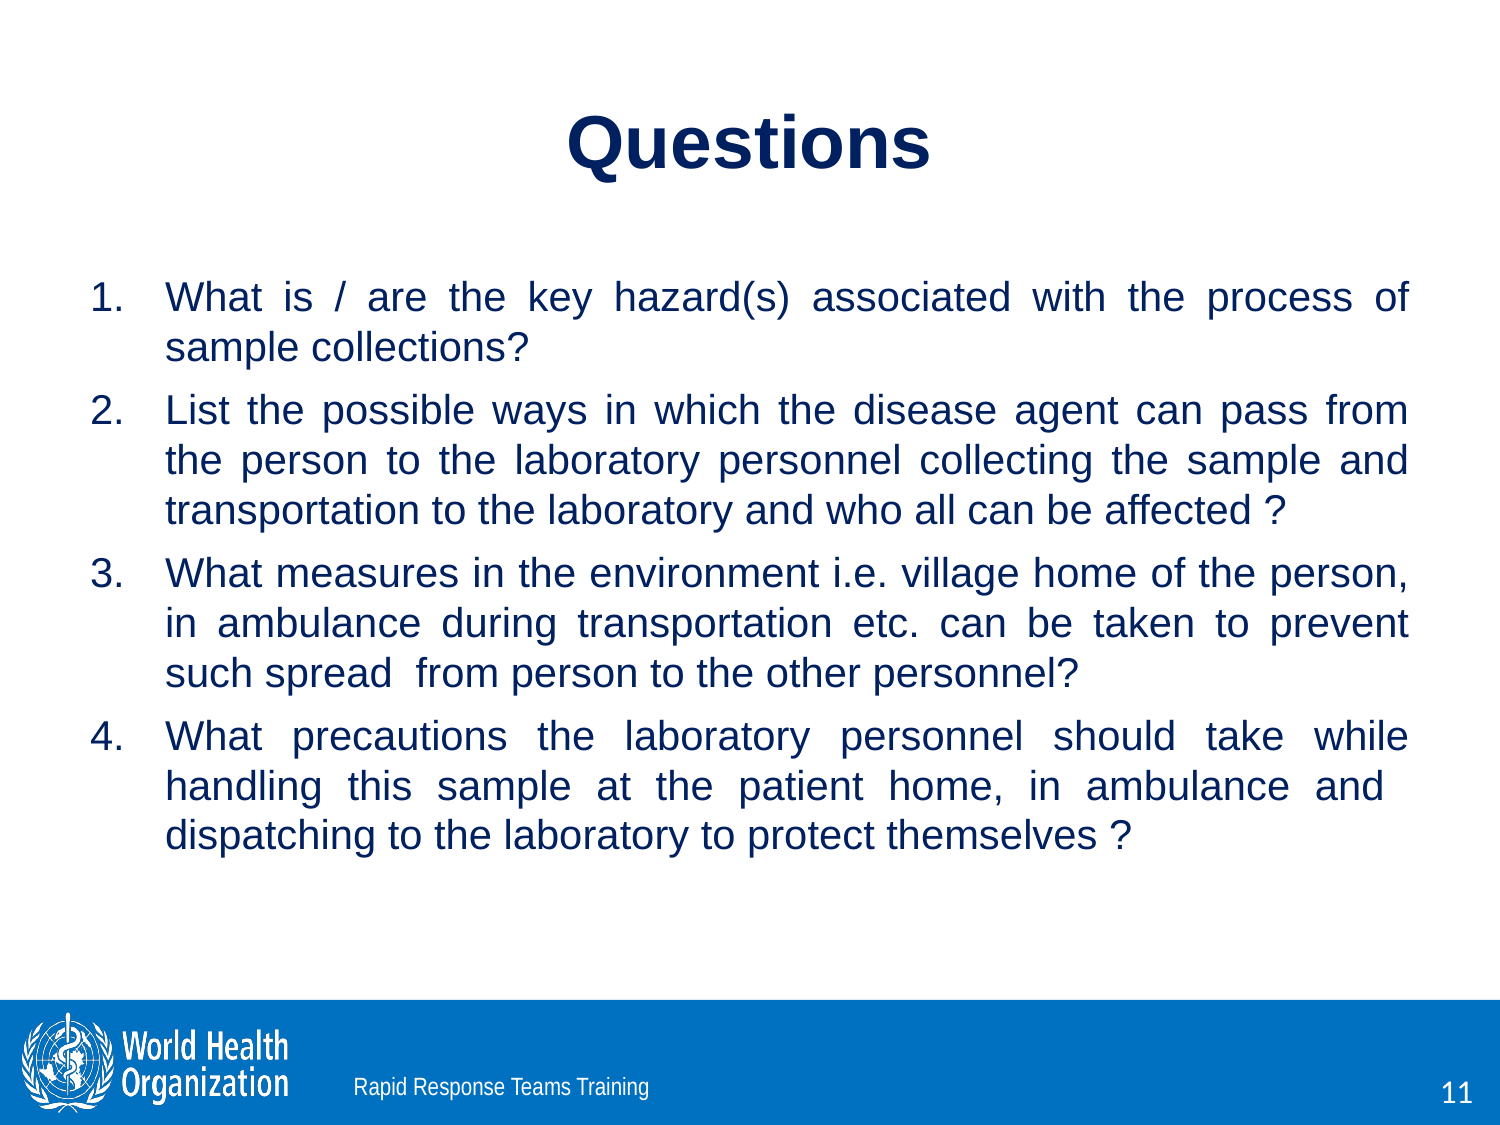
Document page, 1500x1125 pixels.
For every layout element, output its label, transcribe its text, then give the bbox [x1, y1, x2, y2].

list What is / are the key hazard(s) associated with the process of sample collections? List the possible ways in which the disease agent can pass from the person to the laboratory personnel collecting the sample and transportation to the laboratory and who all can be affected ? What measures in the environment i.e. village home of the person, in ambulance during transportation etc. can be taken to prevent such spread from person to the other personnel? What precautions the laboratory personnel should take while handling this sample at the patient home, in ambulance and dispatching to the laboratory to protect themselves ? [75, 262, 1425, 1005]
title Questions [75, 45, 1425, 233]
picture [21, 1012, 288, 1113]
